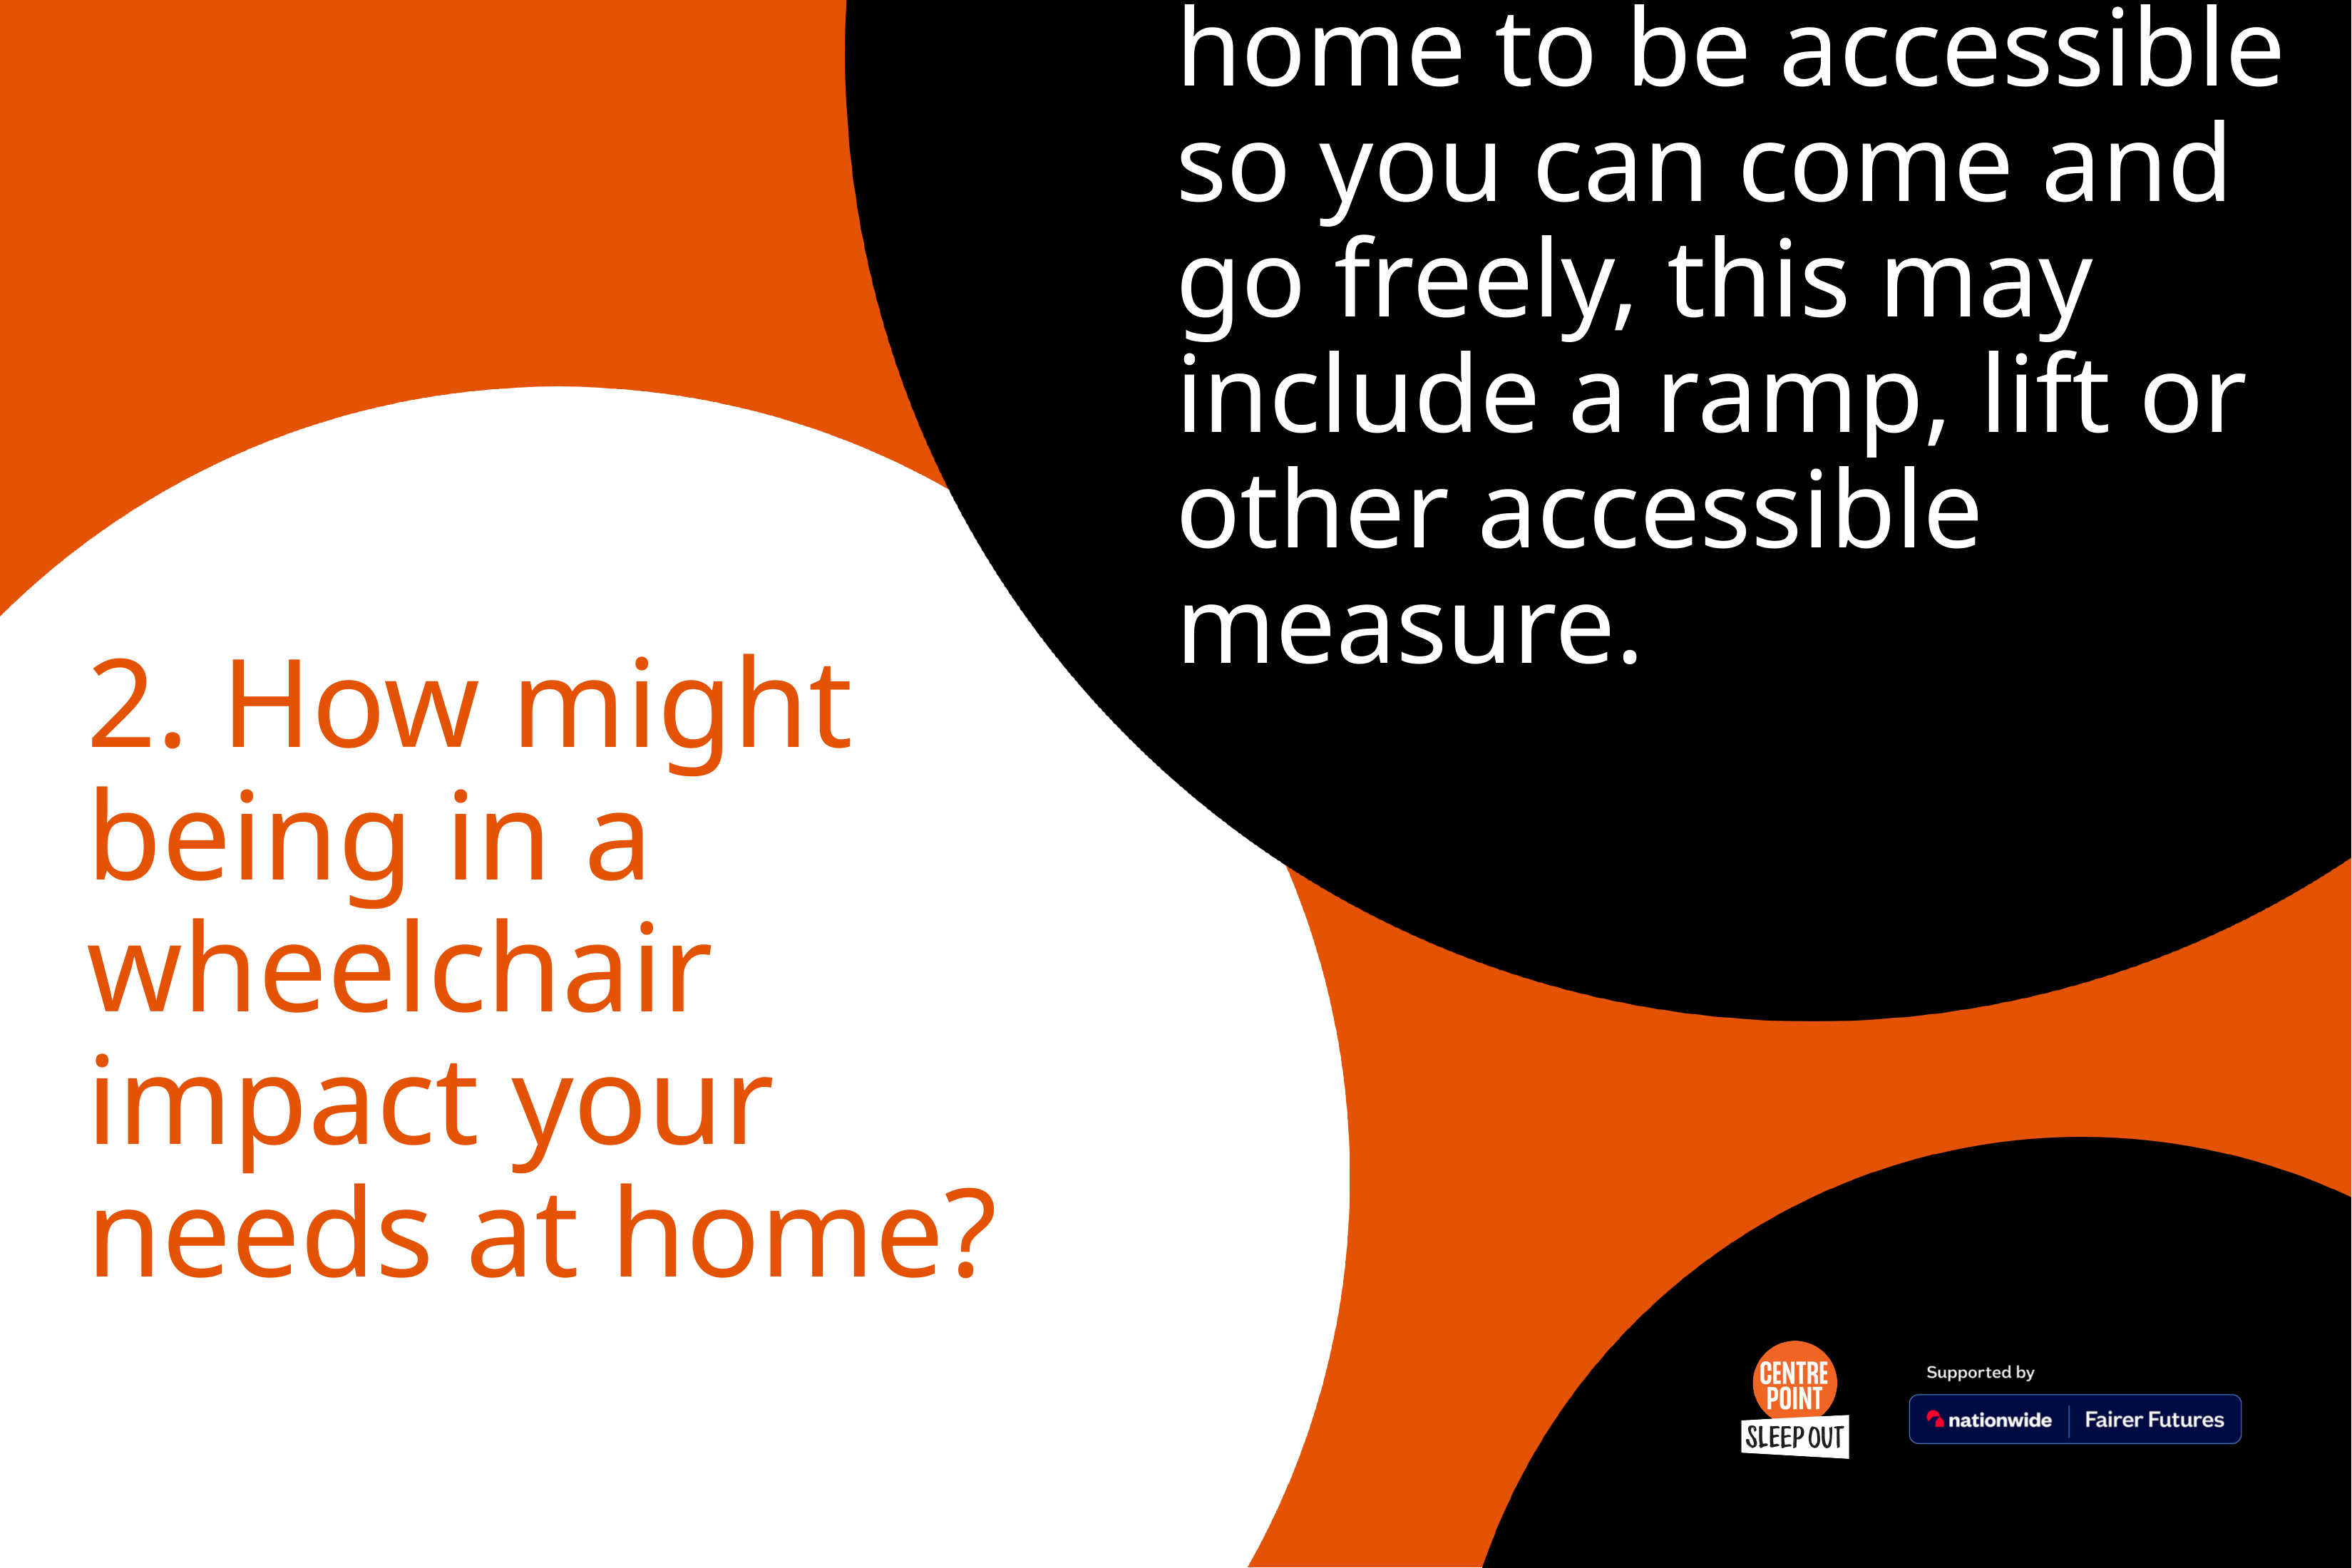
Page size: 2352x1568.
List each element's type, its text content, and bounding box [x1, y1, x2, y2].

text_box You will need your home to be accessible so you can come and go freely, this may include a ramp, lift or other accessible measure. [1176, 0, 2352, 686]
picture [1480, 1137, 2351, 1568]
picture [0, 0, 2351, 1568]
title 2. How might being in a wheelchair impact your needs at home? [86, 898, 1097, 1304]
